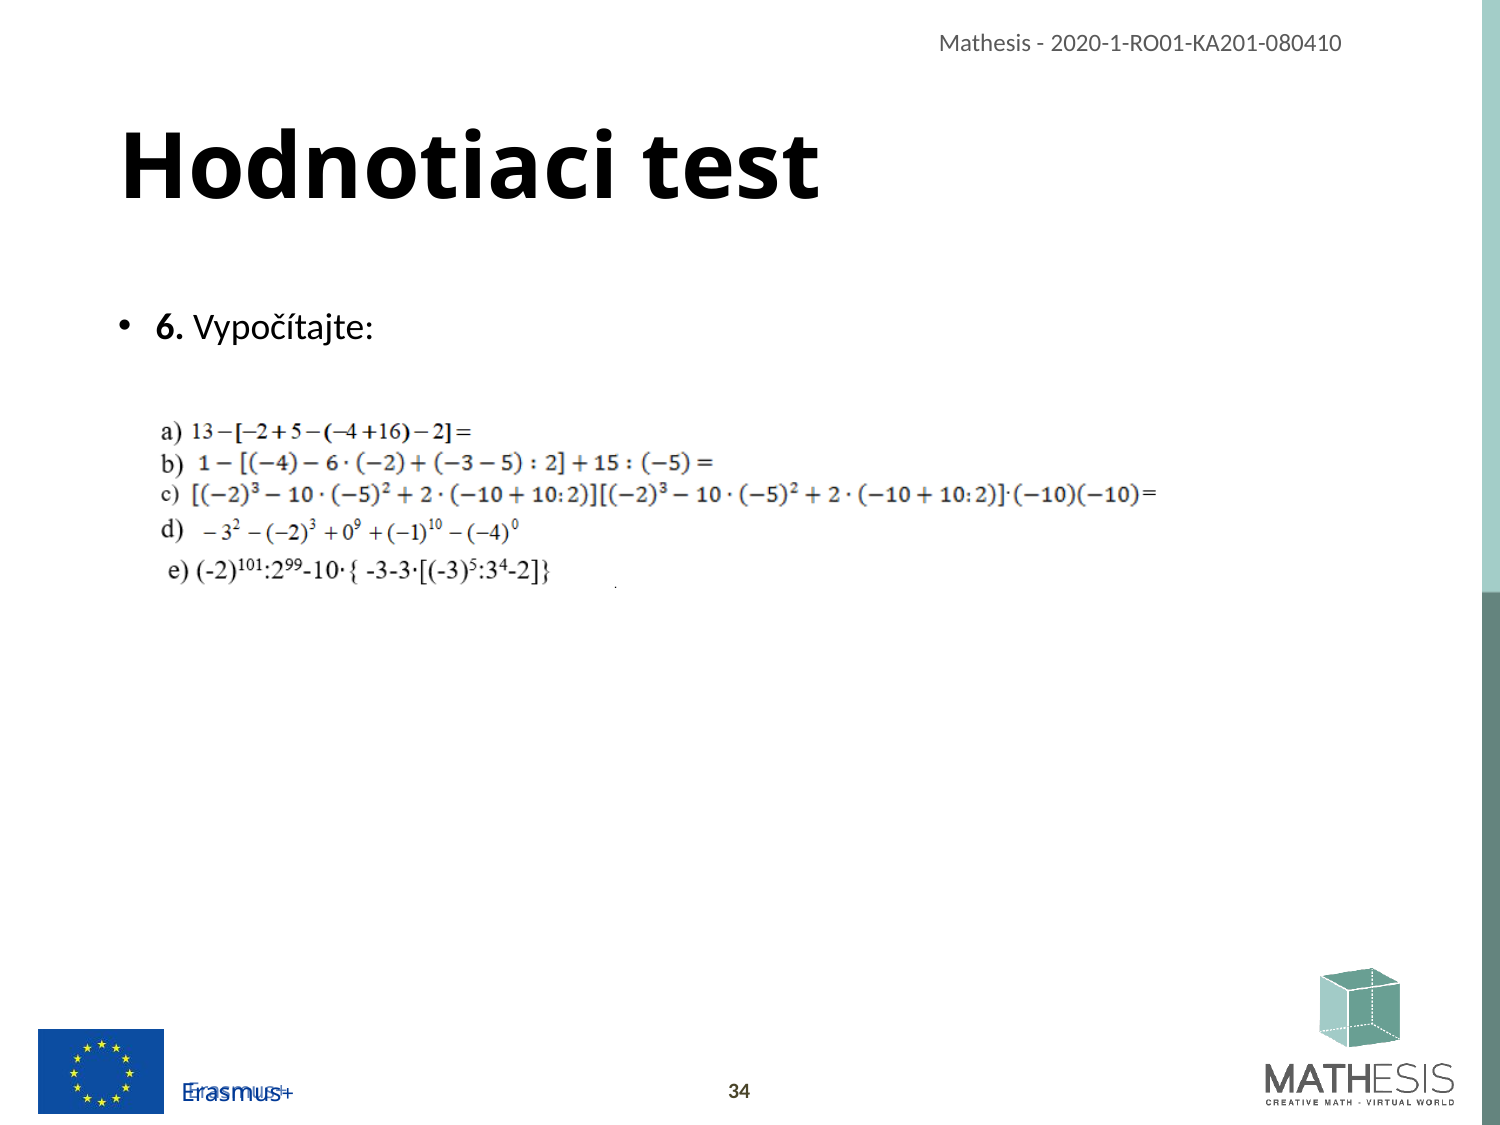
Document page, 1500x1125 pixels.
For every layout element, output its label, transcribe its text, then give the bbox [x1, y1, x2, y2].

picture [146, 414, 1184, 589]
picture [38, 1029, 164, 1114]
title Hodnotiaci test [103, 59, 1397, 278]
list 6. Vypočítajte: [103, 299, 1397, 1014]
